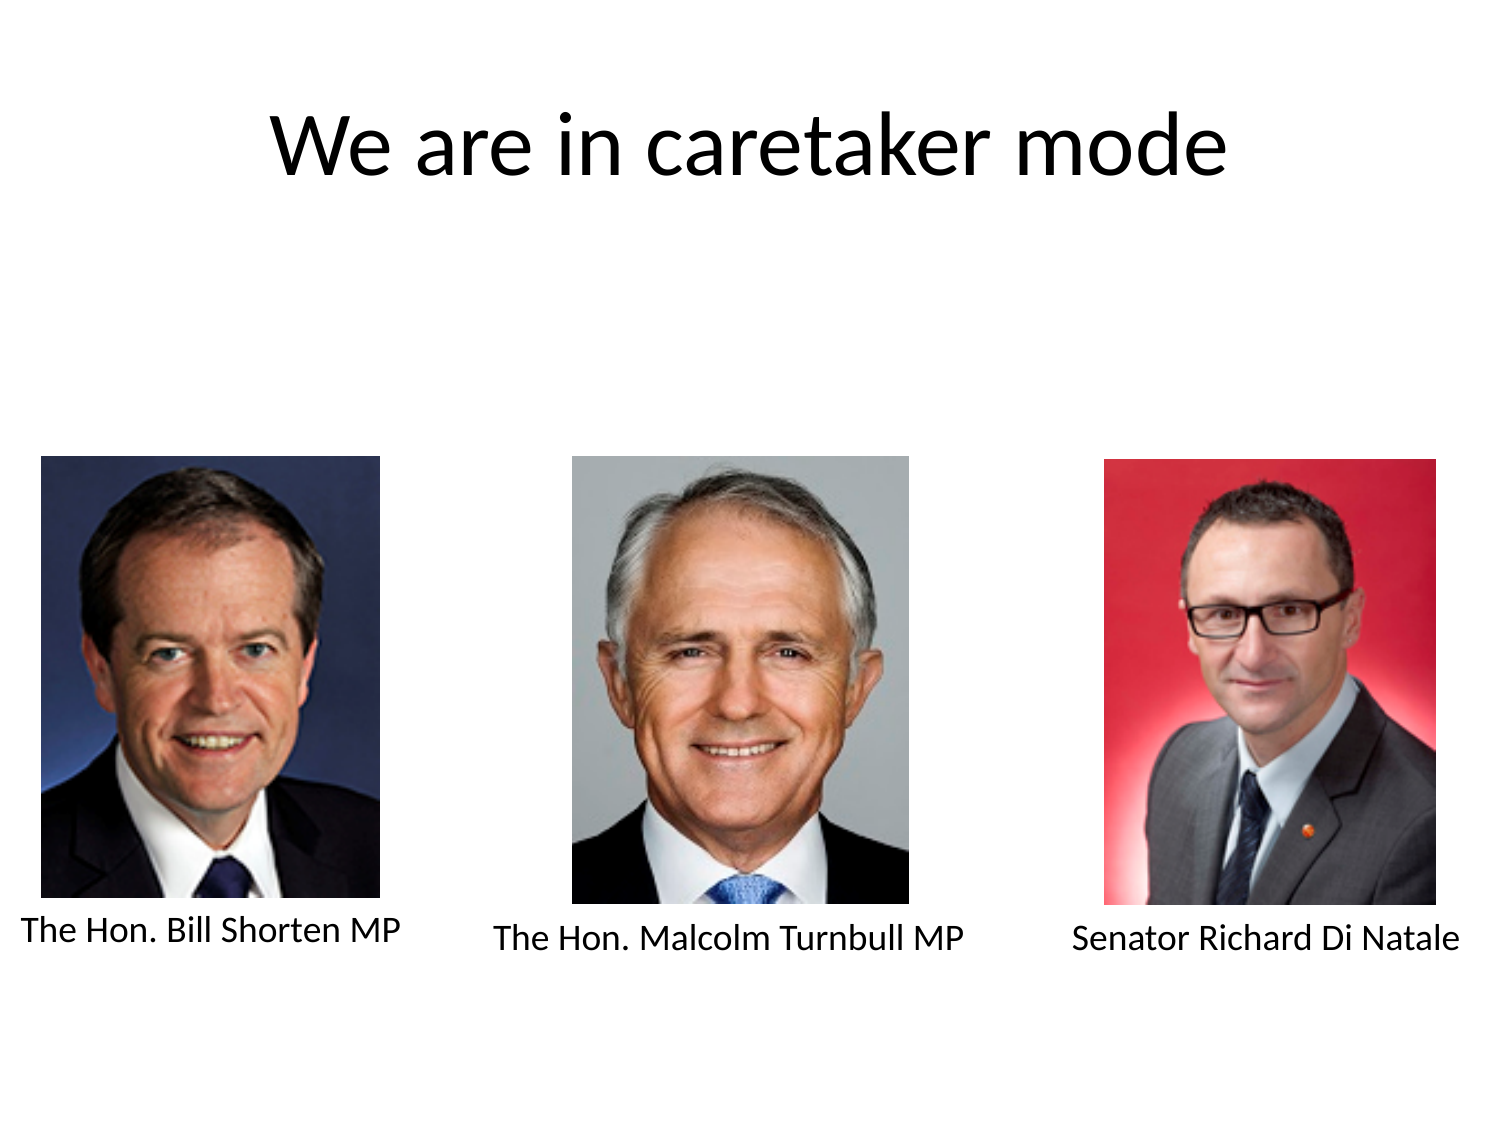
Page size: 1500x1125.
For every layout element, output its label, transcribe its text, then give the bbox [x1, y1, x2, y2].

title We are in caretaker mode [75, 45, 1425, 233]
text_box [5, 455, 455, 959]
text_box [478, 455, 999, 966]
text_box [1056, 459, 1495, 966]
